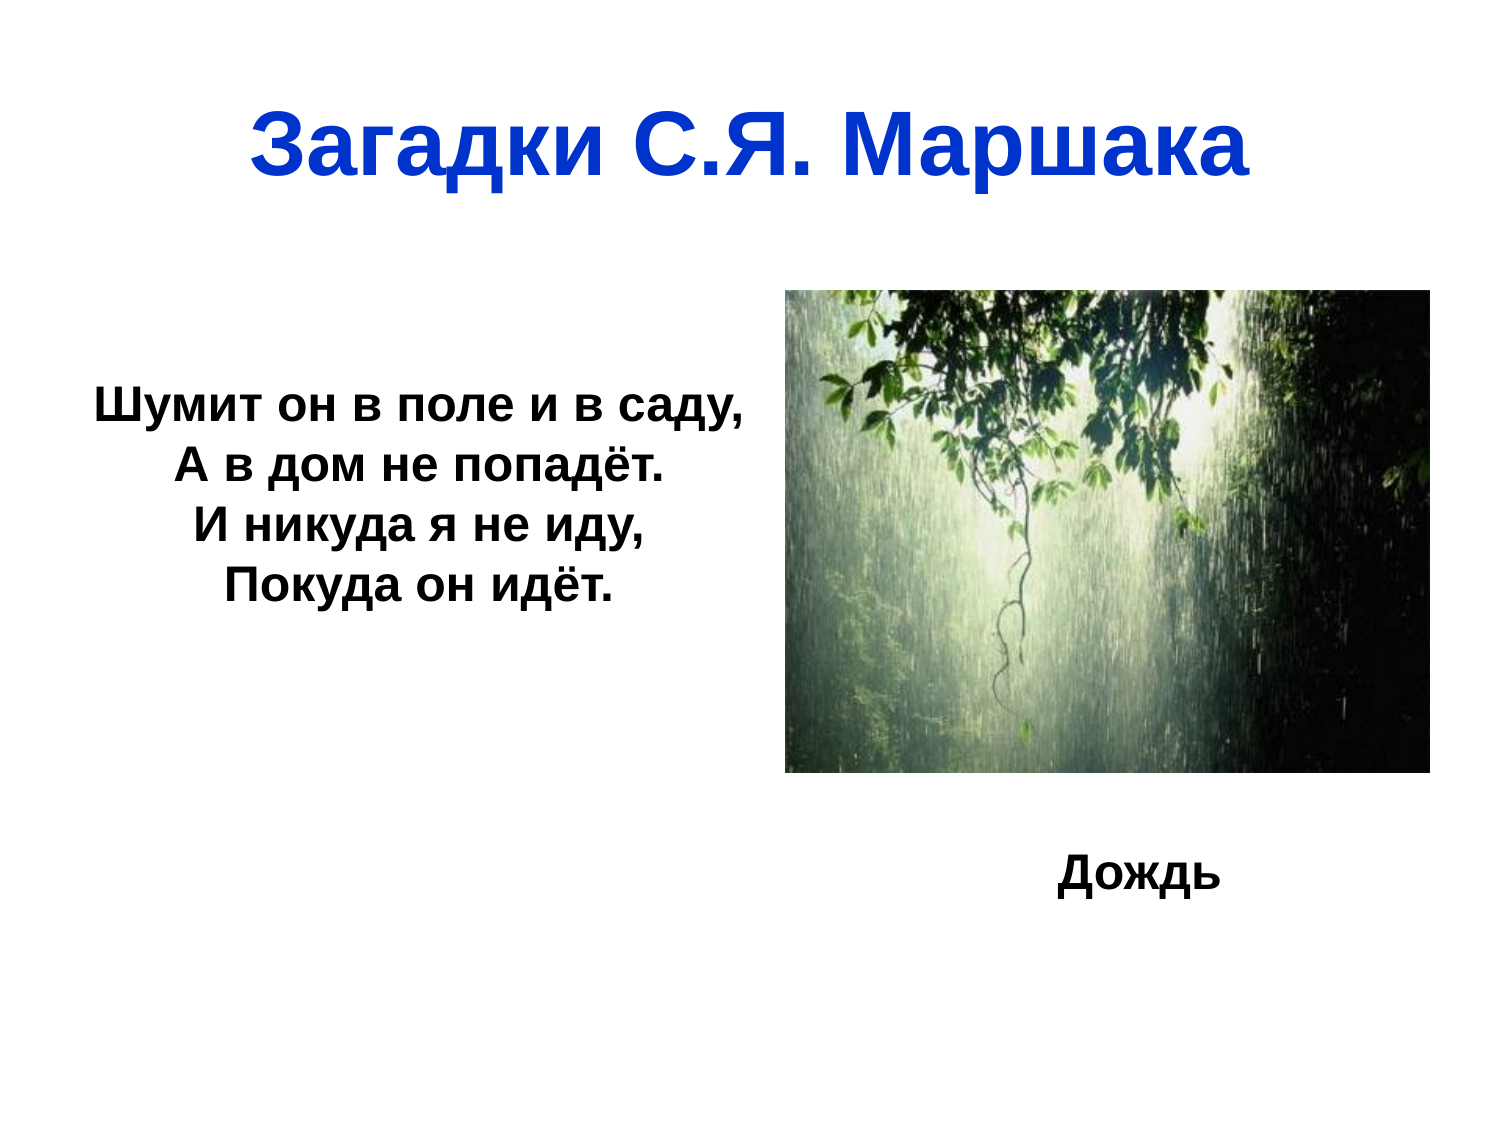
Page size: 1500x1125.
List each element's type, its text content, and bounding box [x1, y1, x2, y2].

text_box Дождь [891, 834, 1388, 905]
text_box Шумит он в поле и в саду, А в дом не попадёт. И никуда я не иду, Покуда он идёт. [41, 302, 780, 681]
picture [785, 290, 1430, 774]
title Загадки С.Я. Маршака [74, 44, 1426, 233]
